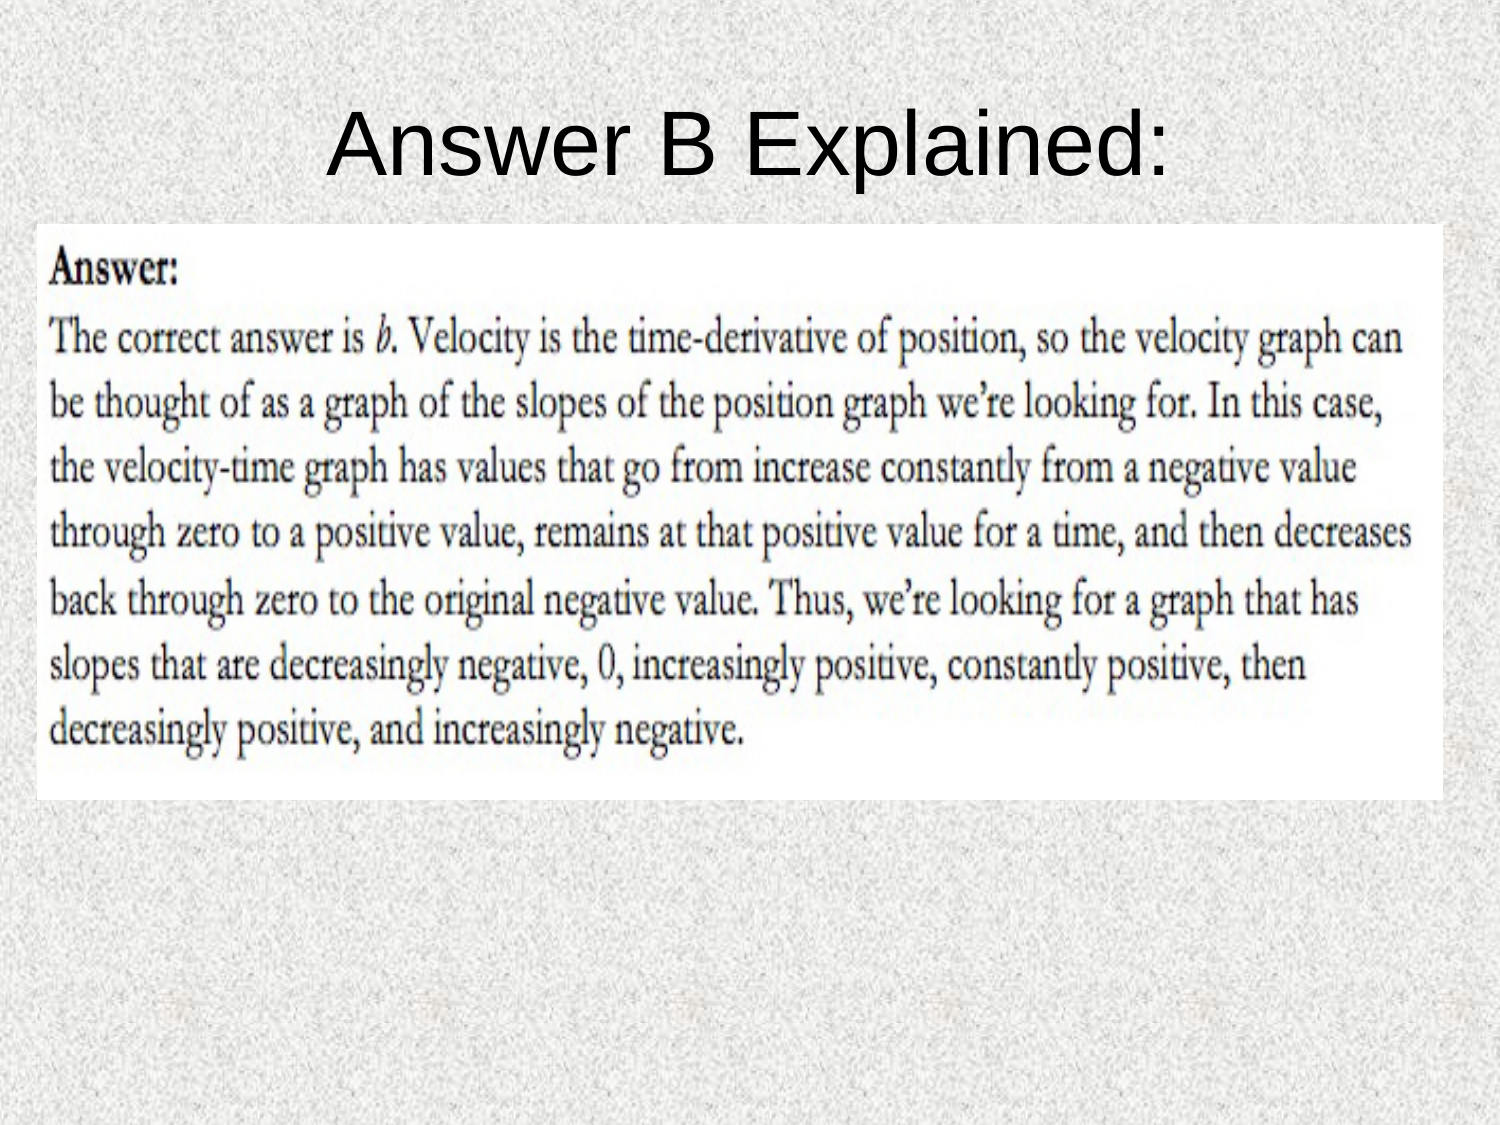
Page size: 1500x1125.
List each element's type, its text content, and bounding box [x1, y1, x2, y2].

title Answer B Explained: [74, 44, 1426, 223]
picture [0, 0, 1500, 1125]
